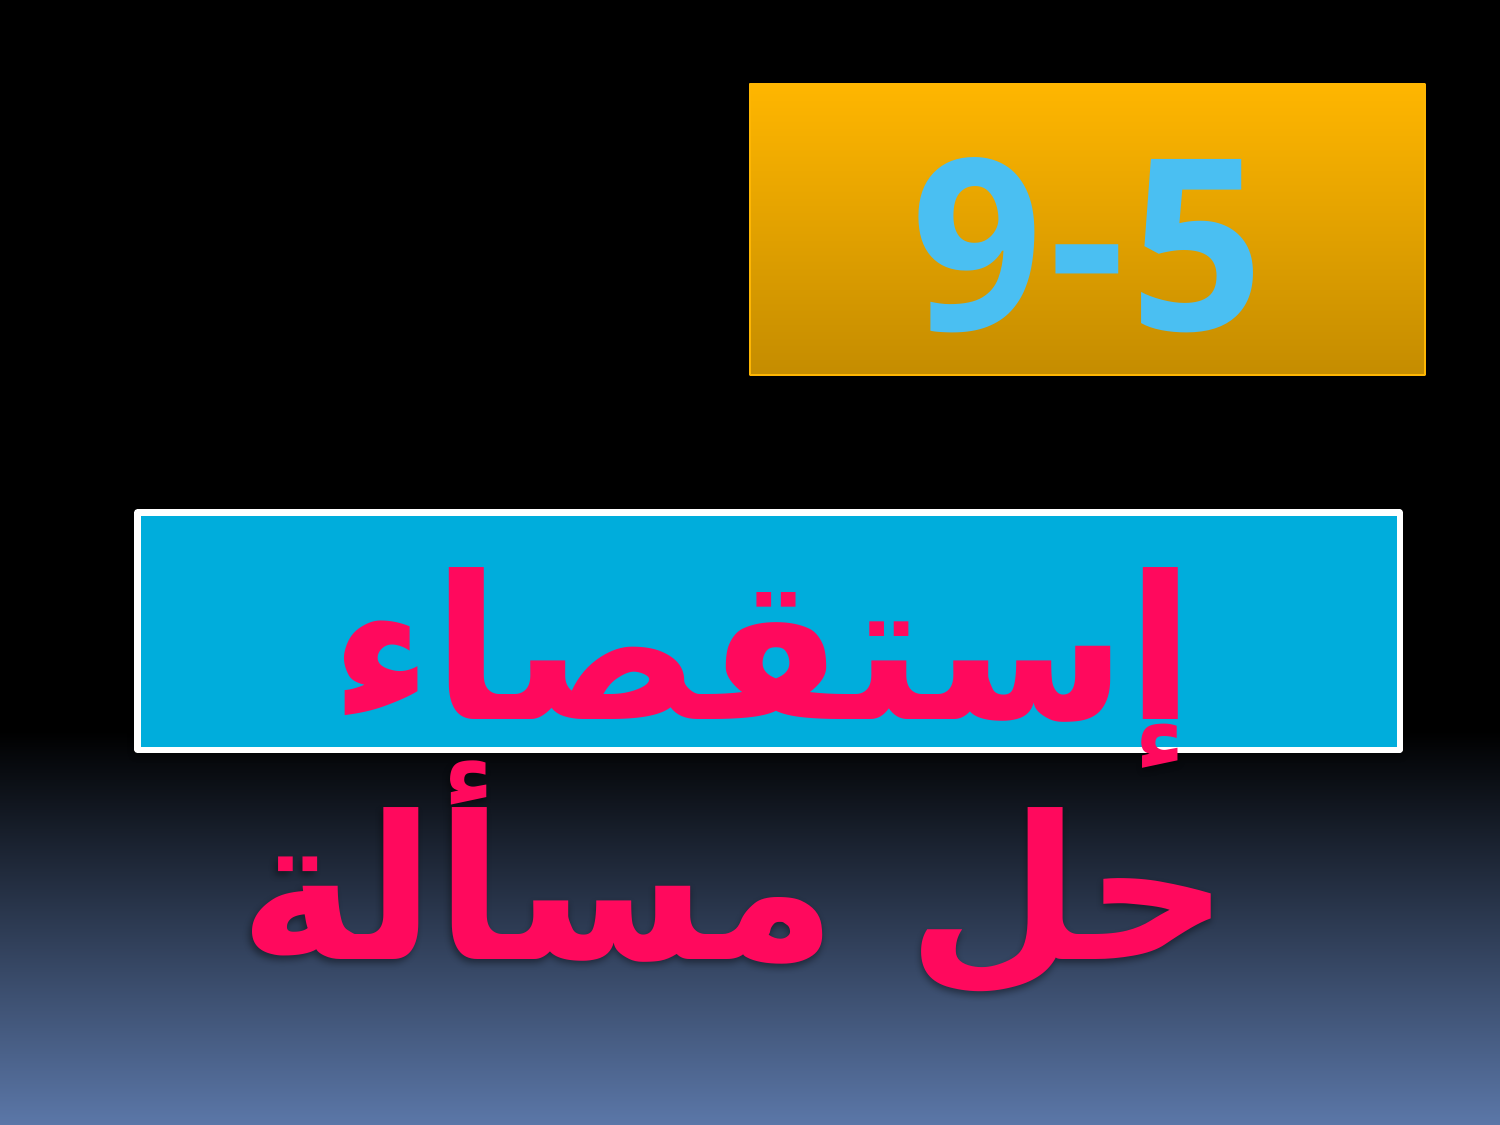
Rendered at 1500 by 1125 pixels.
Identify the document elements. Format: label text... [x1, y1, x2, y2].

text_box إستقصاء حل مسألة [134, 509, 1403, 753]
text_box 9-5 [749, 83, 1426, 376]
